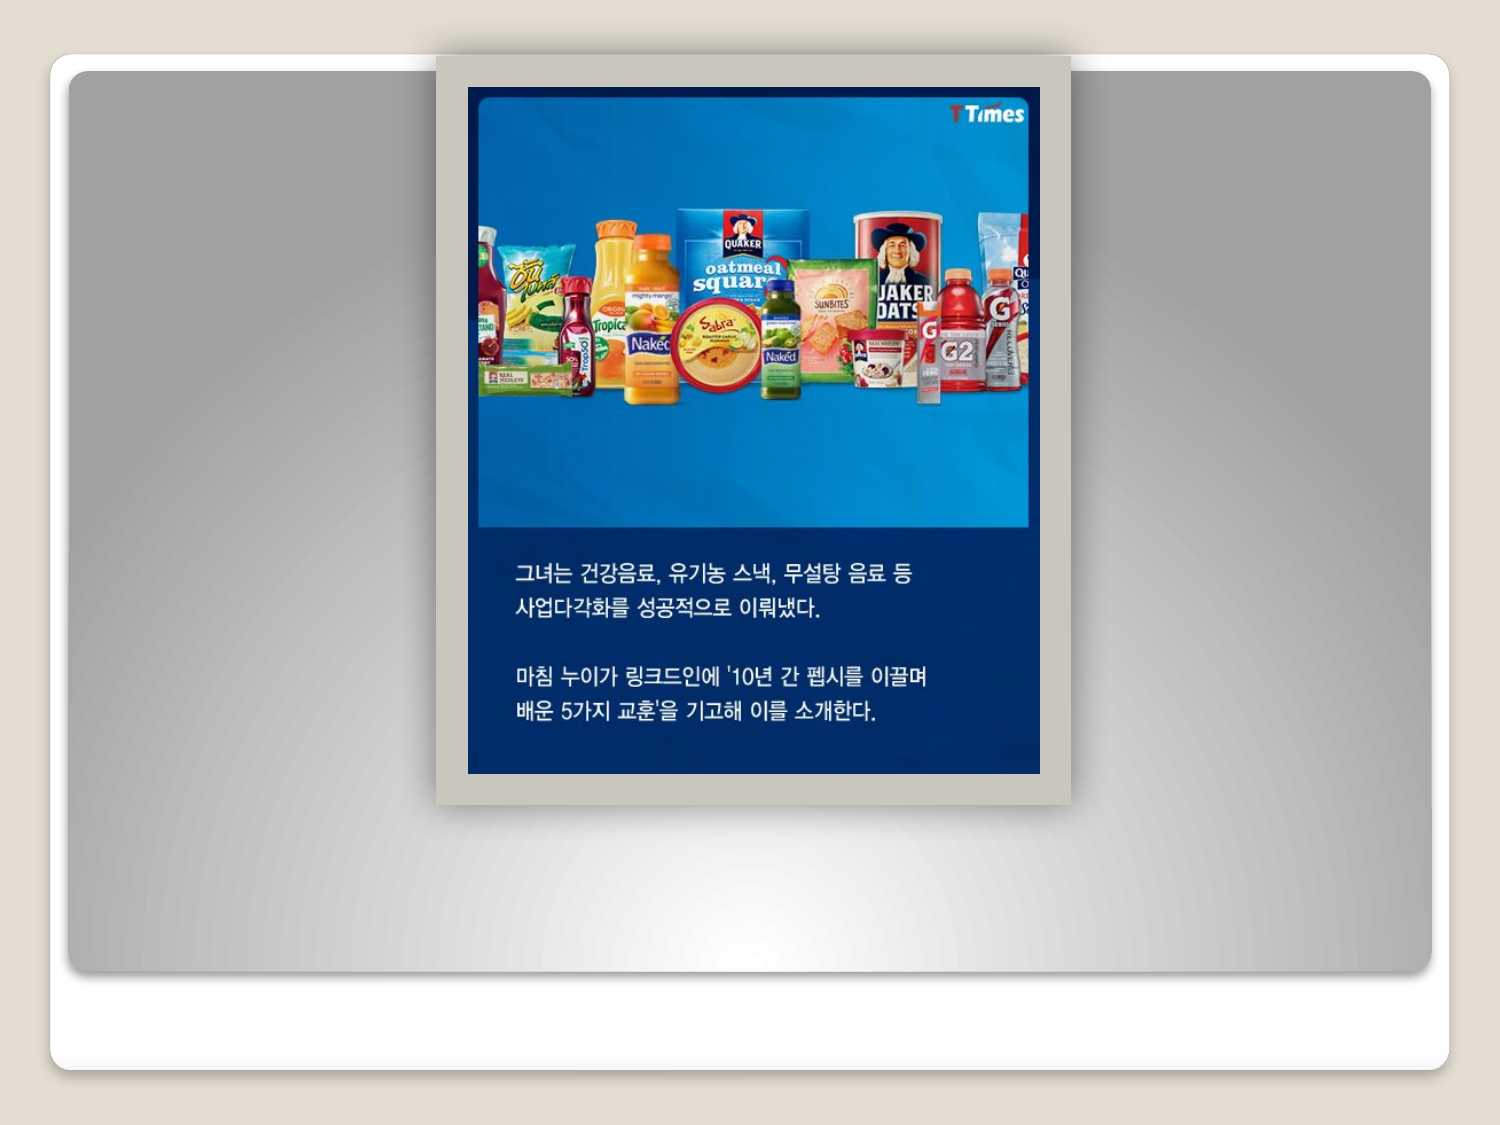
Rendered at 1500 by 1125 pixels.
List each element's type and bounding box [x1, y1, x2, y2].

list [467, 86, 1041, 775]
